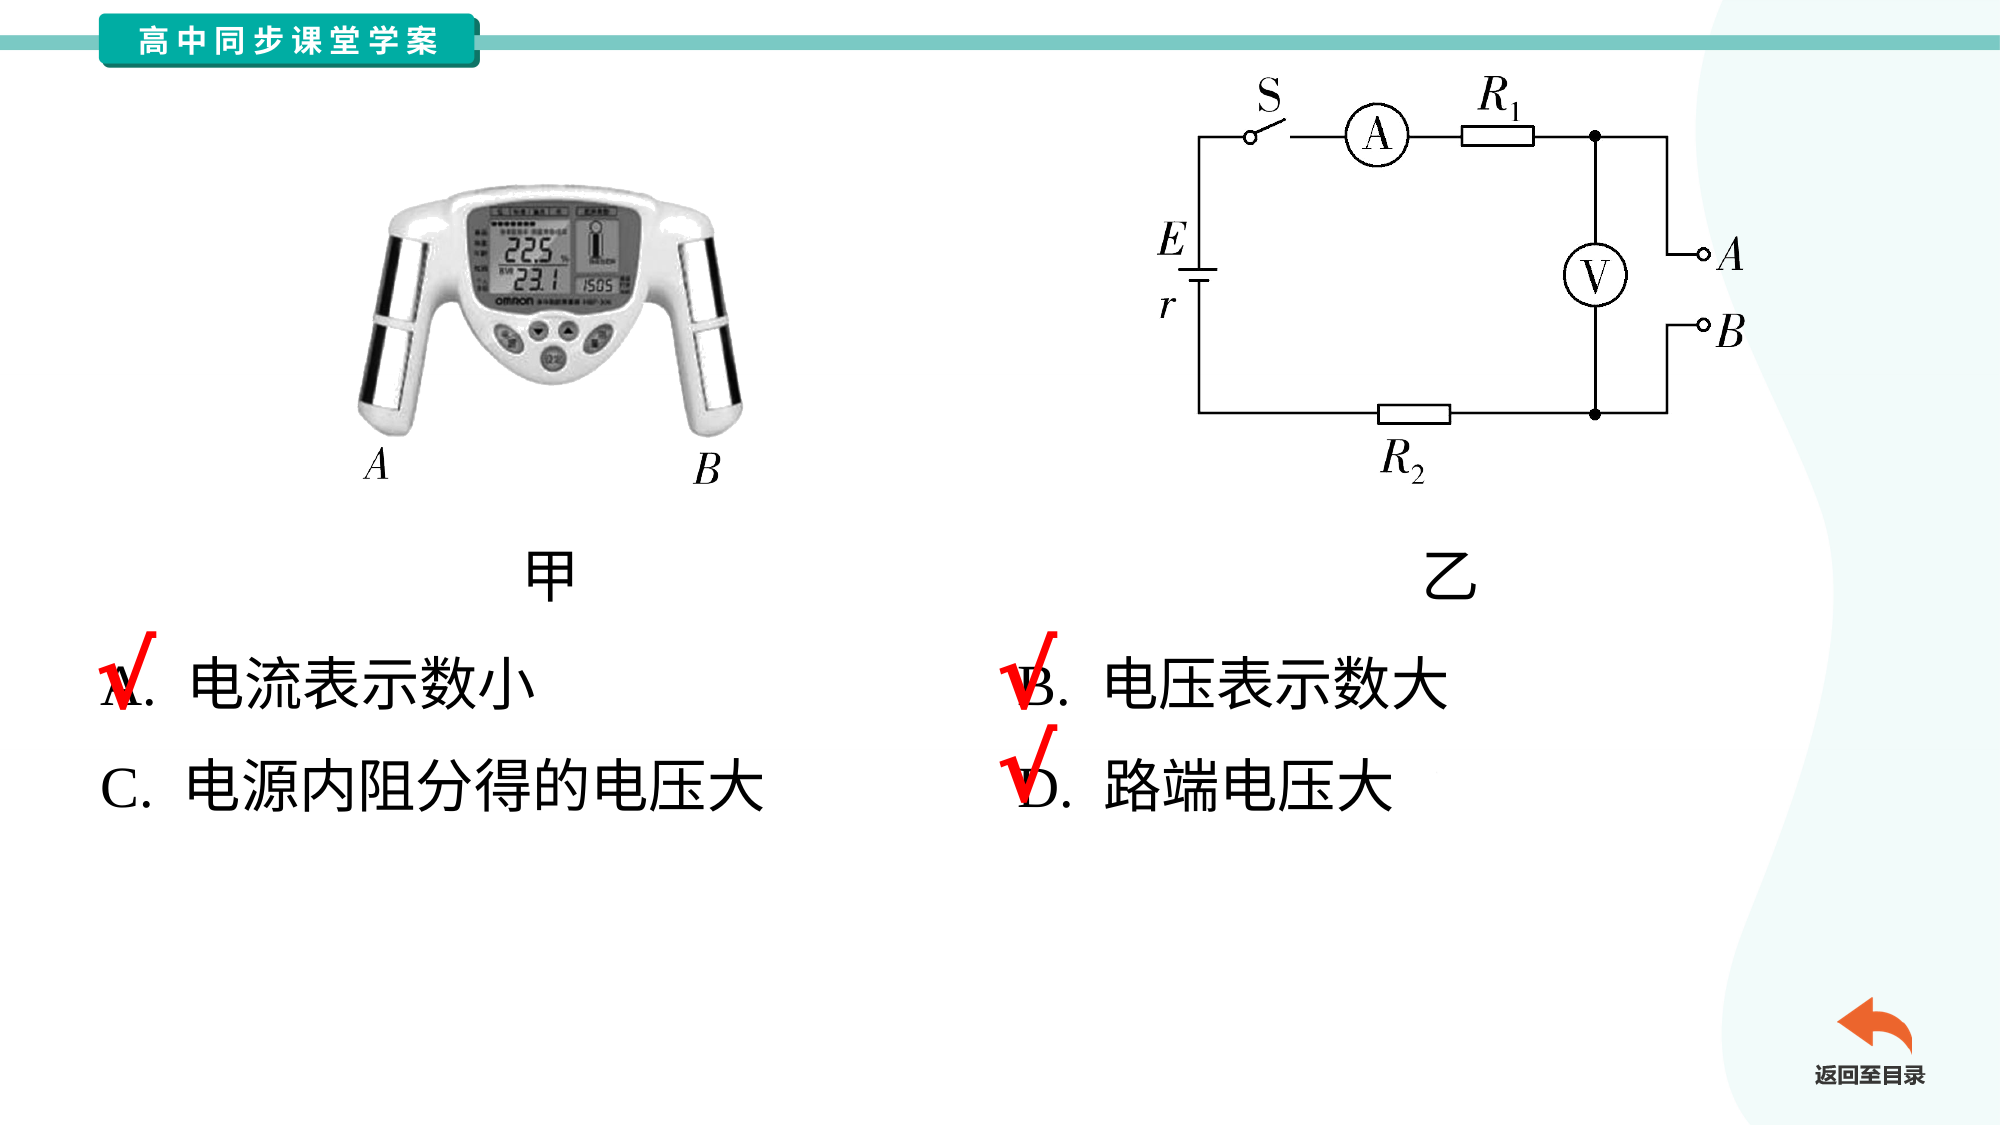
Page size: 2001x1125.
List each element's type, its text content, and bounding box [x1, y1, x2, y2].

text_box √ [996, 709, 1157, 820]
picture [0, 0, 2000, 1125]
text_box A. 电流表示数小 B. 电压表示数大 C. 电源内阻分得的电压大 D. 路端电压大 [100, 610, 1899, 808]
text_box √ [996, 617, 1157, 709]
text_box 乙 [1414, 504, 1487, 610]
text_box √ [95, 616, 157, 727]
text_box 甲 [514, 504, 587, 610]
